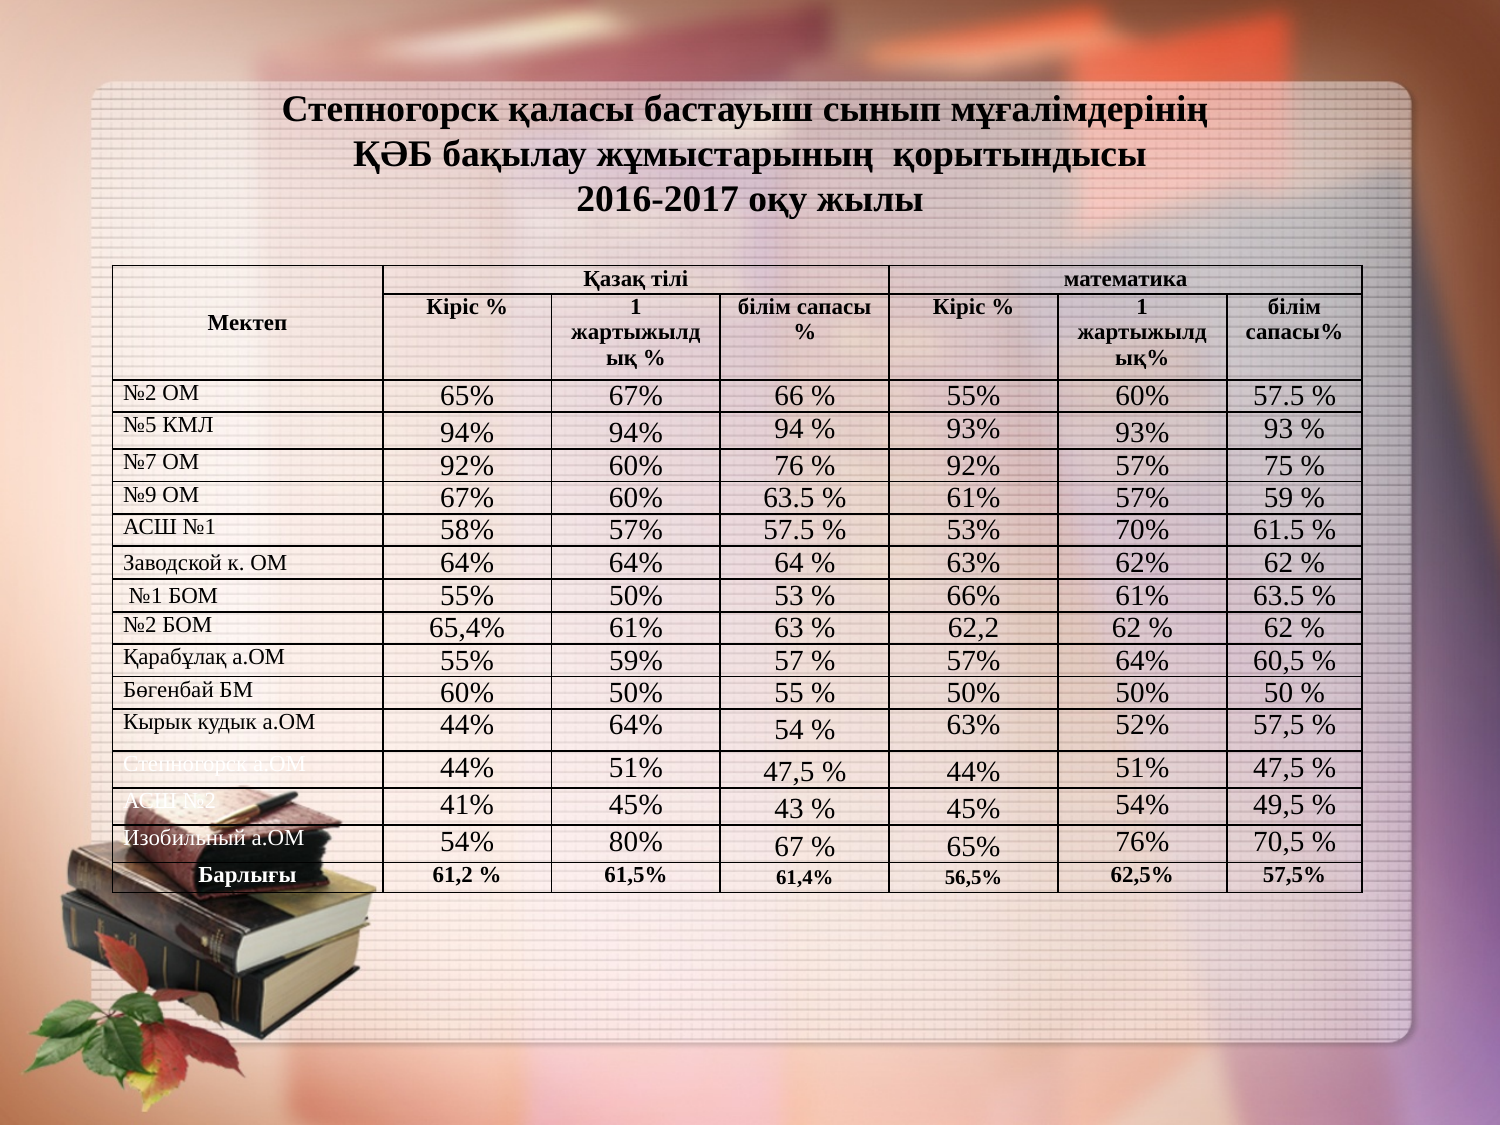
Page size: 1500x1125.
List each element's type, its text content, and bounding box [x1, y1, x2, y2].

table_header Қазақ тілі [384, 271, 888, 293]
table_cell 57% [552, 515, 719, 545]
table_cell 49,5 % [1228, 789, 1361, 824]
table_cell Барлығы [113, 863, 382, 892]
table_cell №5 КМЛ [113, 413, 382, 448]
table_cell 61.5 % [1228, 515, 1361, 545]
table_cell 67 % [721, 826, 888, 862]
table_cell 44% [384, 710, 551, 750]
table_cell 60% [552, 482, 719, 513]
table_cell 61,5% [552, 863, 719, 892]
table_cell 70,5 % [1228, 826, 1361, 862]
table_cell Заводской к. ОМ [113, 547, 382, 578]
table_cell 67% [552, 381, 719, 411]
table_cell 61,4% [721, 863, 888, 892]
table_cell 66% [890, 580, 1057, 611]
table_cell 50% [552, 677, 719, 708]
table_cell 50% [552, 580, 719, 611]
table_cell 62 % [1228, 547, 1361, 578]
table_cell 53 % [721, 580, 888, 611]
table_cell 55 % [721, 677, 888, 708]
table_cell 58% [384, 515, 551, 545]
table_cell 94% [384, 413, 551, 448]
table_cell 54% [1059, 789, 1226, 824]
table_cell 61% [1059, 580, 1226, 611]
table_cell Қарабұлақ а.ОМ [113, 645, 382, 676]
table_cell 47,5 % [1228, 752, 1361, 787]
table_cell 44% [384, 752, 551, 787]
table_cell №1 БОМ [113, 580, 382, 611]
table_cell Кіріс % [384, 295, 551, 379]
table_cell 45% [890, 789, 1057, 824]
table_cell №9 ОМ [113, 482, 382, 513]
table_cell 41% [384, 789, 551, 824]
table_cell 93 % [1228, 413, 1361, 448]
table_header математика [890, 271, 1361, 293]
table_cell Кырык кудык а.ОМ [113, 710, 382, 750]
picture [0, 0, 1500, 1125]
table_cell 76% [1059, 826, 1226, 862]
table_cell 92% [890, 450, 1057, 481]
table_cell 1 жартыжылдық % [552, 295, 719, 379]
table_cell 60% [552, 450, 719, 481]
table_cell АСШ №2 [113, 789, 382, 824]
table_cell 80% [552, 826, 719, 862]
table_cell №2 ОМ [113, 381, 382, 411]
table_cell 57 % [721, 645, 888, 676]
table_cell 57% [1059, 450, 1226, 481]
table_header Мектеп [113, 266, 382, 379]
table_cell Кіріс % [890, 295, 1057, 379]
table_cell 62 % [1228, 613, 1361, 643]
table_cell 50% [1059, 677, 1226, 708]
table_cell 65% [384, 381, 551, 411]
table_cell 64% [552, 547, 719, 578]
table_cell 66 % [721, 381, 888, 411]
table_cell 63.5 % [721, 482, 888, 513]
table_cell №2 БОМ [113, 613, 382, 643]
table_cell №7 ОМ [113, 450, 382, 481]
table_cell 63% [890, 710, 1057, 750]
table_cell 44% [890, 752, 1057, 787]
table_cell 93% [890, 413, 1057, 448]
table_cell 62,5% [1059, 863, 1226, 892]
table_cell 45% [552, 789, 719, 824]
table_cell 93% [1059, 413, 1226, 448]
table_cell 51% [1059, 752, 1226, 787]
table_cell 53% [890, 515, 1057, 545]
table_cell 62,2 [890, 613, 1057, 643]
table_cell 61% [552, 613, 719, 643]
table_cell 70% [1059, 515, 1226, 545]
table_cell 50 % [1228, 677, 1361, 708]
table_cell 1 жартыжылдық% [1059, 295, 1226, 379]
table_cell 57,5% [1228, 863, 1361, 892]
table_cell 59% [552, 645, 719, 676]
table_cell 76 % [721, 450, 888, 481]
table_cell 62 % [1059, 613, 1226, 643]
table_cell 67% [384, 482, 551, 513]
table_cell Изобильный а.ОМ [113, 826, 382, 862]
table_cell білім сапасы% [1228, 295, 1361, 379]
table_cell 92% [384, 450, 551, 481]
table_cell 55% [384, 645, 551, 676]
table_cell 61% [890, 482, 1057, 513]
table_cell 60% [1059, 381, 1226, 411]
table_cell 57% [890, 645, 1057, 676]
table_cell АСШ №1 [113, 515, 382, 545]
table_cell 57.5 % [721, 515, 888, 545]
table_cell 43 % [721, 789, 888, 824]
table_cell 55% [890, 381, 1057, 411]
table_cell 63% [890, 547, 1057, 578]
table_cell 61,2 % [384, 863, 551, 892]
table_cell Степногорск а.ОМ [113, 752, 382, 787]
table_cell 54 % [721, 710, 888, 750]
table_cell 47,5 % [721, 752, 888, 787]
table_cell 59 % [1228, 482, 1361, 513]
table_cell 54% [384, 826, 551, 862]
table_cell 51% [552, 752, 719, 787]
table_cell 56,5% [890, 863, 1057, 892]
text_box Степногорск қаласы бастауыш сынып мұғалімдерінің ҚӘБ бақылау жұмыстарының қорытындысы 2016-2017 оқу жылы [125, 75, 1375, 271]
table_cell 94 % [721, 413, 888, 448]
table_cell 57% [1059, 482, 1226, 513]
table_cell 50% [890, 677, 1057, 708]
table_cell 64% [1059, 645, 1226, 676]
table_cell 65% [890, 826, 1057, 862]
table_cell 62% [1059, 547, 1226, 578]
table_cell 64% [552, 710, 719, 750]
table_cell Бөгенбай БМ [113, 677, 382, 708]
table_cell 64 % [721, 547, 888, 578]
table_cell 55% [384, 580, 551, 611]
table_cell 60,5 % [1228, 645, 1361, 676]
table_cell 57.5 % [1228, 381, 1361, 411]
table_cell 65,4% [384, 613, 551, 643]
table_cell 94% [552, 413, 719, 448]
table_cell 60% [384, 677, 551, 708]
table_cell 64% [384, 547, 551, 578]
table_cell 52% [1059, 710, 1226, 750]
table_cell 57,5 % [1228, 710, 1361, 750]
table_cell 75 % [1228, 450, 1361, 481]
table_cell 63.5 % [1228, 580, 1361, 611]
table_cell 63 % [721, 613, 888, 643]
table_cell білім сапасы % [721, 295, 888, 379]
